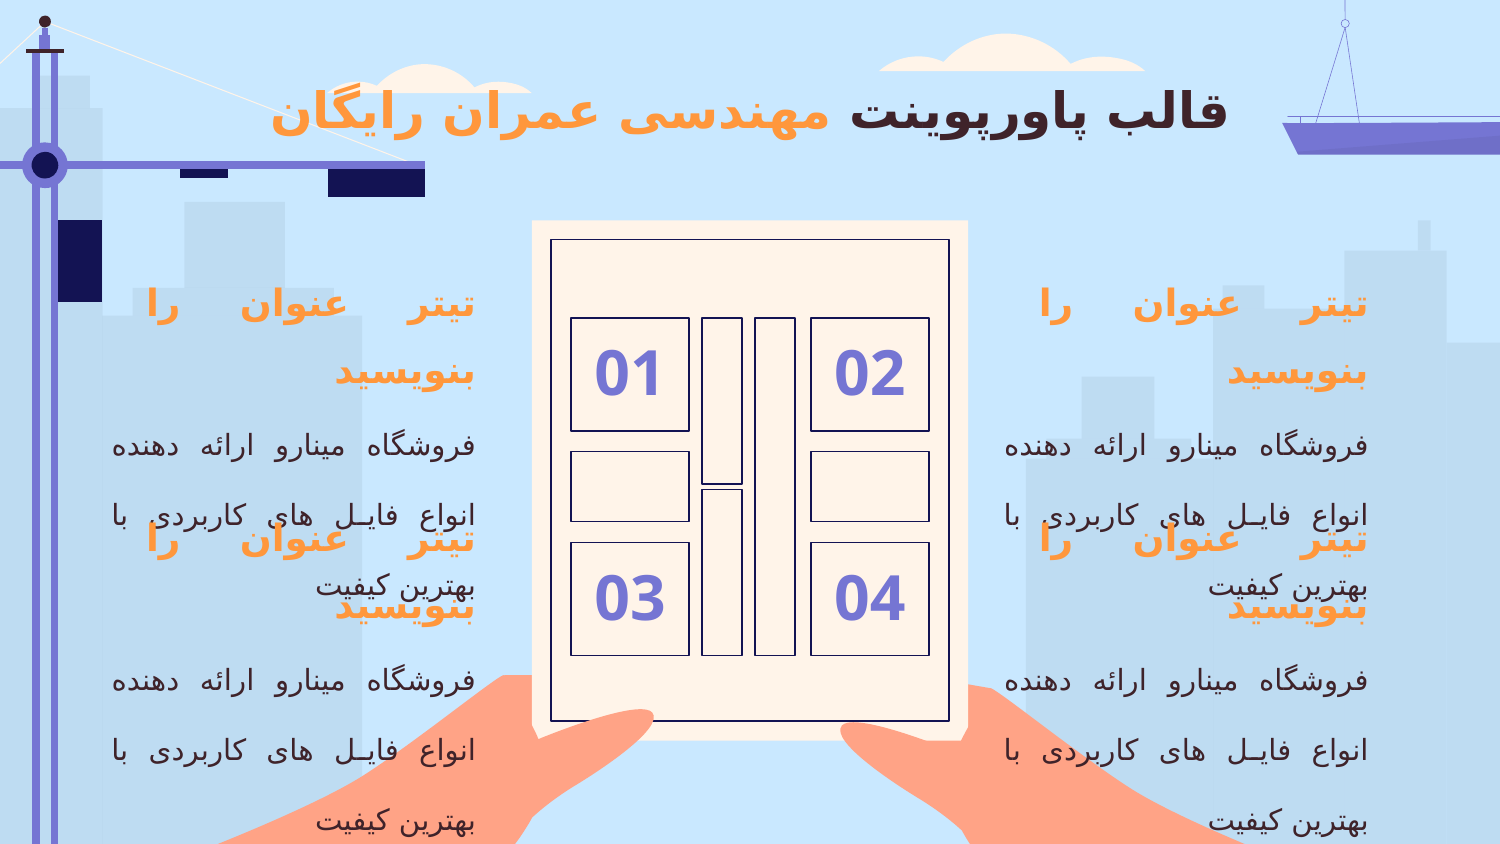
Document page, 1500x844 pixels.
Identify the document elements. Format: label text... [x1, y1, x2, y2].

title 01 [570, 317, 690, 432]
text_box تیتر عنوان را بنویسید فروشگاه مینارو ارائه دهنده انواع فایل های کاربردی با بهترین کیفیت [85, 249, 491, 483]
text_box [702, 317, 742, 484]
text_box [810, 451, 929, 522]
text_box تیتر عنوان را بنویسید فروشگاه مینارو ارائه دهنده انواع فایل های کاربردی با بهترین کیفیت [977, 249, 1384, 483]
text_box [755, 317, 795, 656]
text_box تیتر عنوان را بنویسید فروشگاه مینارو ارائه دهنده انواع فایل های کاربردی با بهترین کیفیت [977, 483, 1384, 844]
text_box [702, 489, 742, 656]
text_box [571, 451, 690, 522]
title 04 [810, 542, 930, 656]
title 03 [570, 542, 690, 656]
text_box قالب پاورپوینت مهندسی عمران رایگان [0, 41, 1500, 146]
title 02 [810, 317, 930, 432]
text_box تیتر عنوان را بنویسید فروشگاه مینارو ارائه دهنده انواع فایل های کاربردی با بهترین کیفیت [85, 483, 491, 844]
